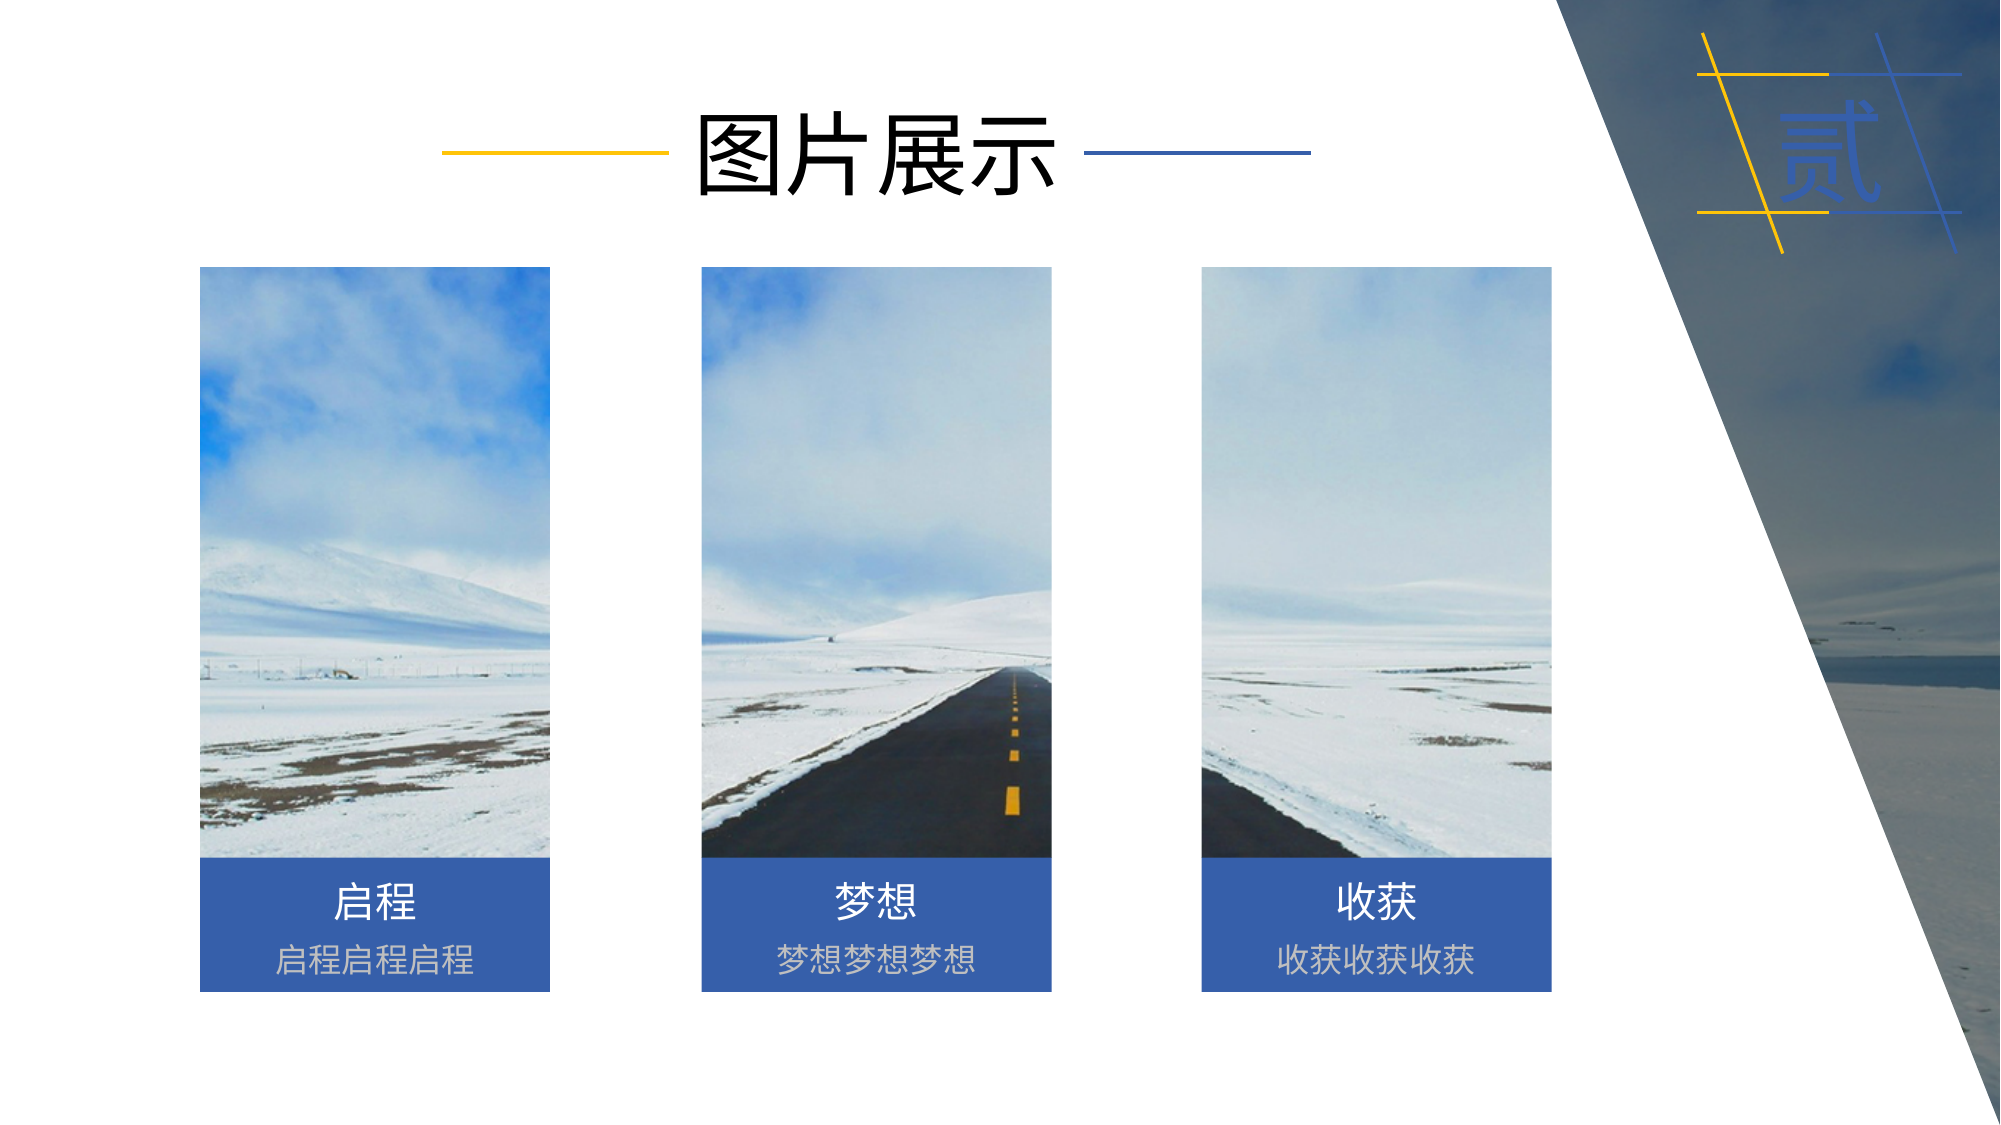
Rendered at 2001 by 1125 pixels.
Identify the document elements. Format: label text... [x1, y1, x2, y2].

text_box 启程 [268, 868, 482, 931]
text_box 梦想梦想梦想 [749, 931, 1004, 987]
text_box 收获收获收获 [1249, 931, 1503, 987]
picture [1556, 0, 2000, 1125]
text_box [199, 858, 551, 993]
text_box 收获 [1269, 868, 1484, 931]
text_box [701, 857, 1053, 993]
text_box 梦想 [769, 868, 984, 931]
text_box [1201, 857, 1553, 993]
picture [199, 267, 551, 858]
text_box 图片展示 [490, 153, 1263, 215]
text_box 图片展示 [490, 89, 1263, 152]
text_box 启程启程启程 [248, 931, 502, 987]
picture [1201, 267, 1552, 858]
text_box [1697, 25, 1962, 261]
picture [701, 267, 1052, 858]
